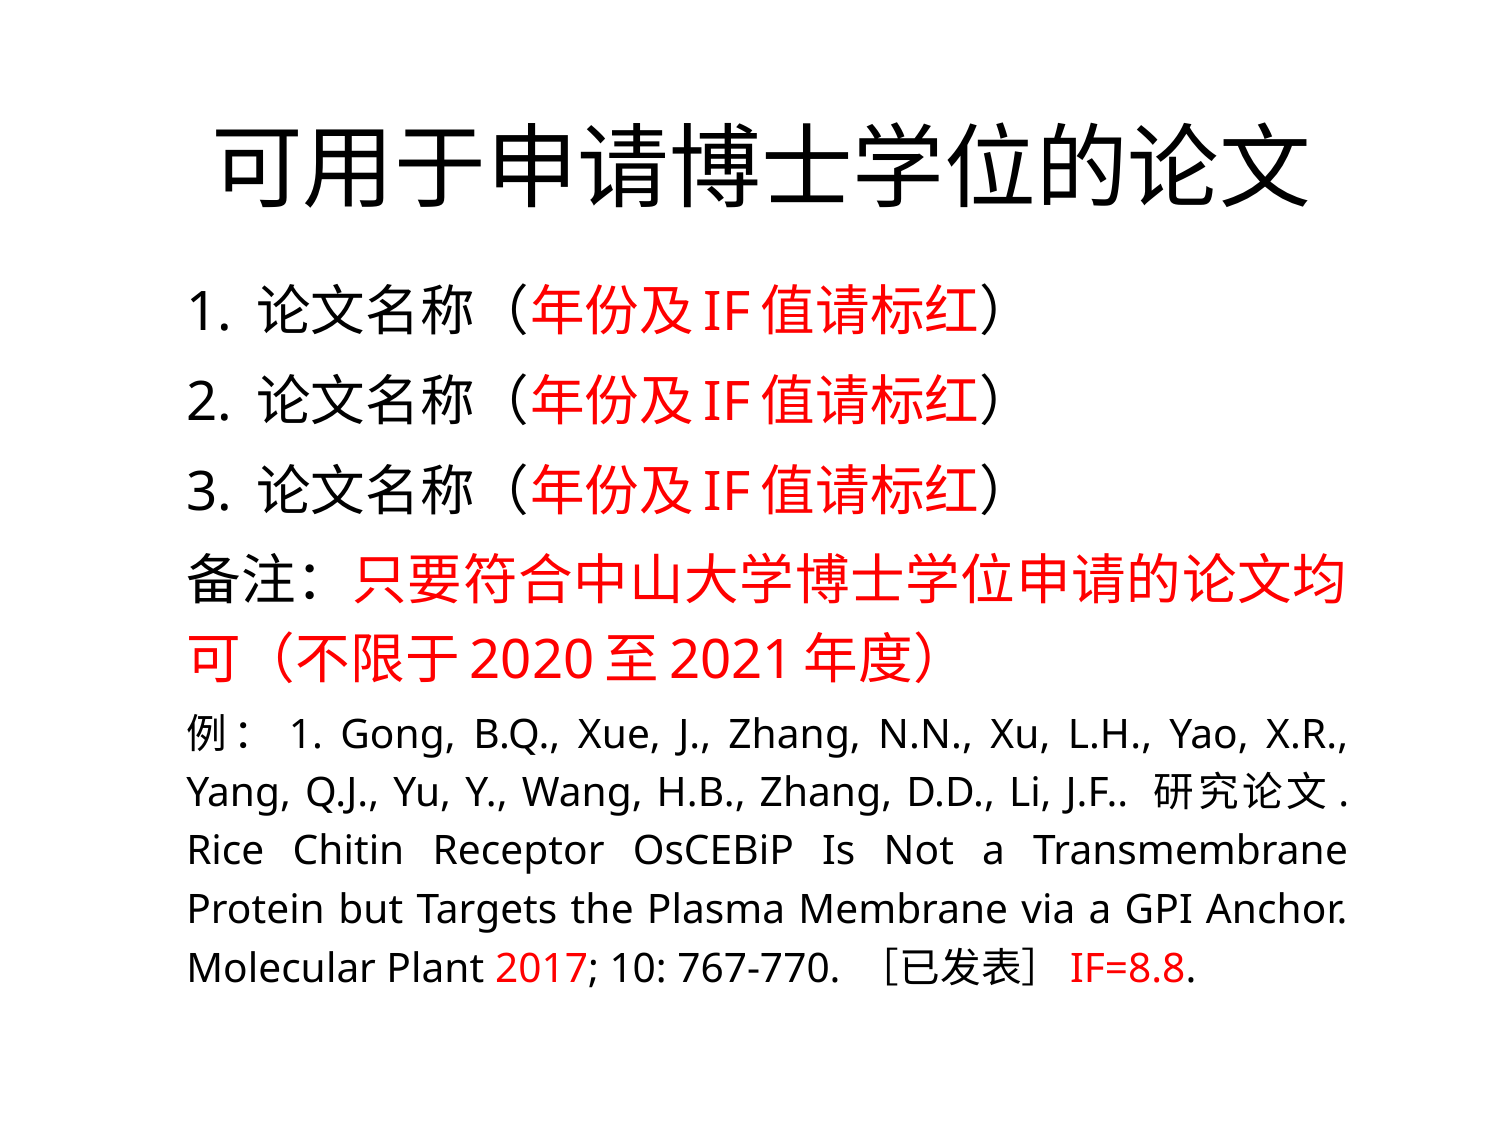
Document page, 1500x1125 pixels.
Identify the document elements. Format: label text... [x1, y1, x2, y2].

subtitle 1. 论文名称（年份及IF值请标红） 2. 论文名称（年份及IF值请标红） 3. 论文名称（年份及IF值请标红） 备注：只要符合中山大学博士学位申请的论文均可（不限于2020至2021年度） 例：1. Gong, B.Q., Xue, J., Zhang, N.N., Xu, L.H., Yao, X.R., Yang, Q.J., Yu, Y., Wang, H.B., Zhang, D.D., Li, J.F.. 研究论文. Rice Chitin Receptor OsCEBiP Is Not a Transmembrane Protein but Targets the Plasma Membrane via a GPI Anchor. Molecular Plant 2017; 10: 767-770. ［已发表］IF=8.8. [171, 255, 1365, 1000]
title 可用于申请博士学位的论文 [123, 42, 1399, 284]
